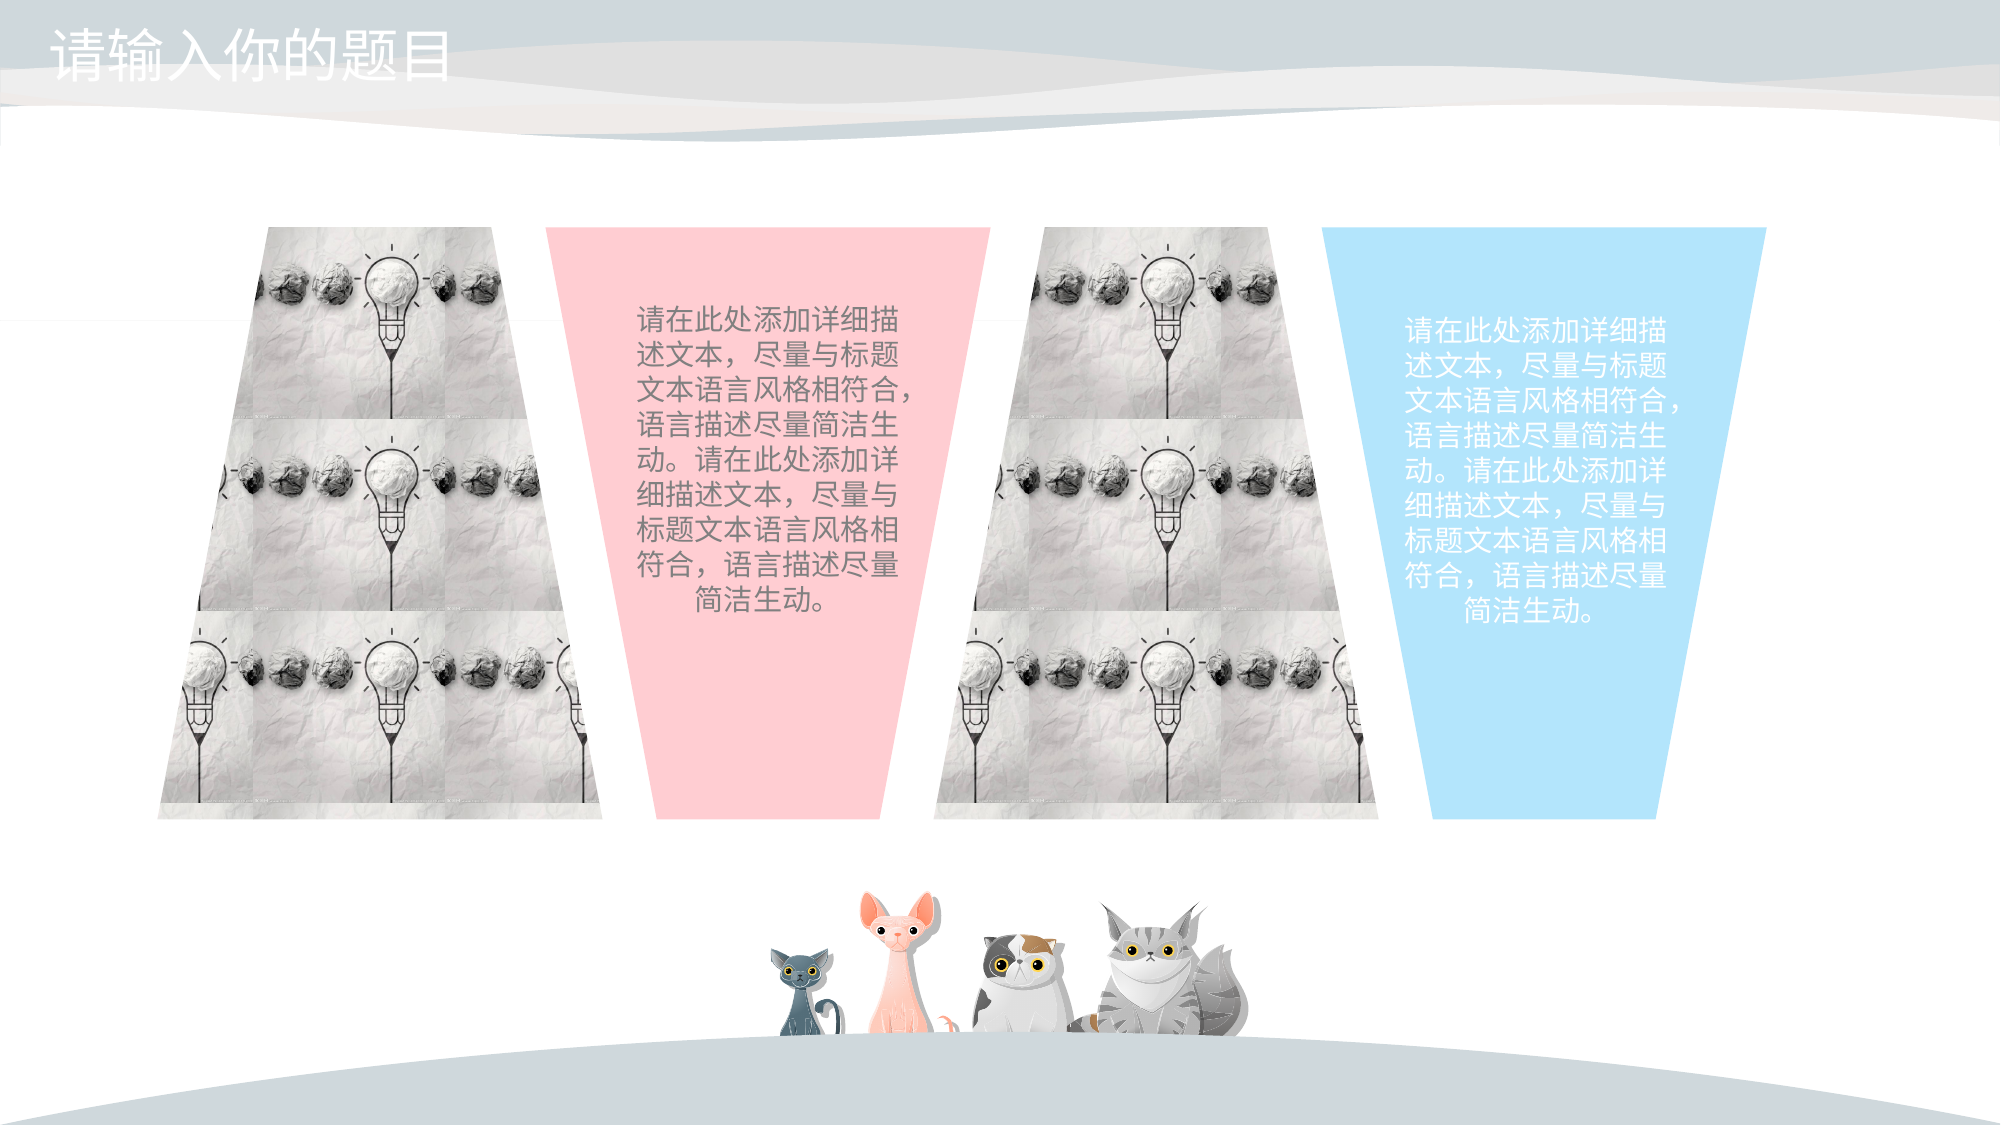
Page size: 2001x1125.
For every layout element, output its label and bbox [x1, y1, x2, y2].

text_box [545, 227, 991, 820]
text_box [932, 226, 1380, 821]
text_box [1321, 227, 1767, 820]
text_box [156, 226, 604, 821]
